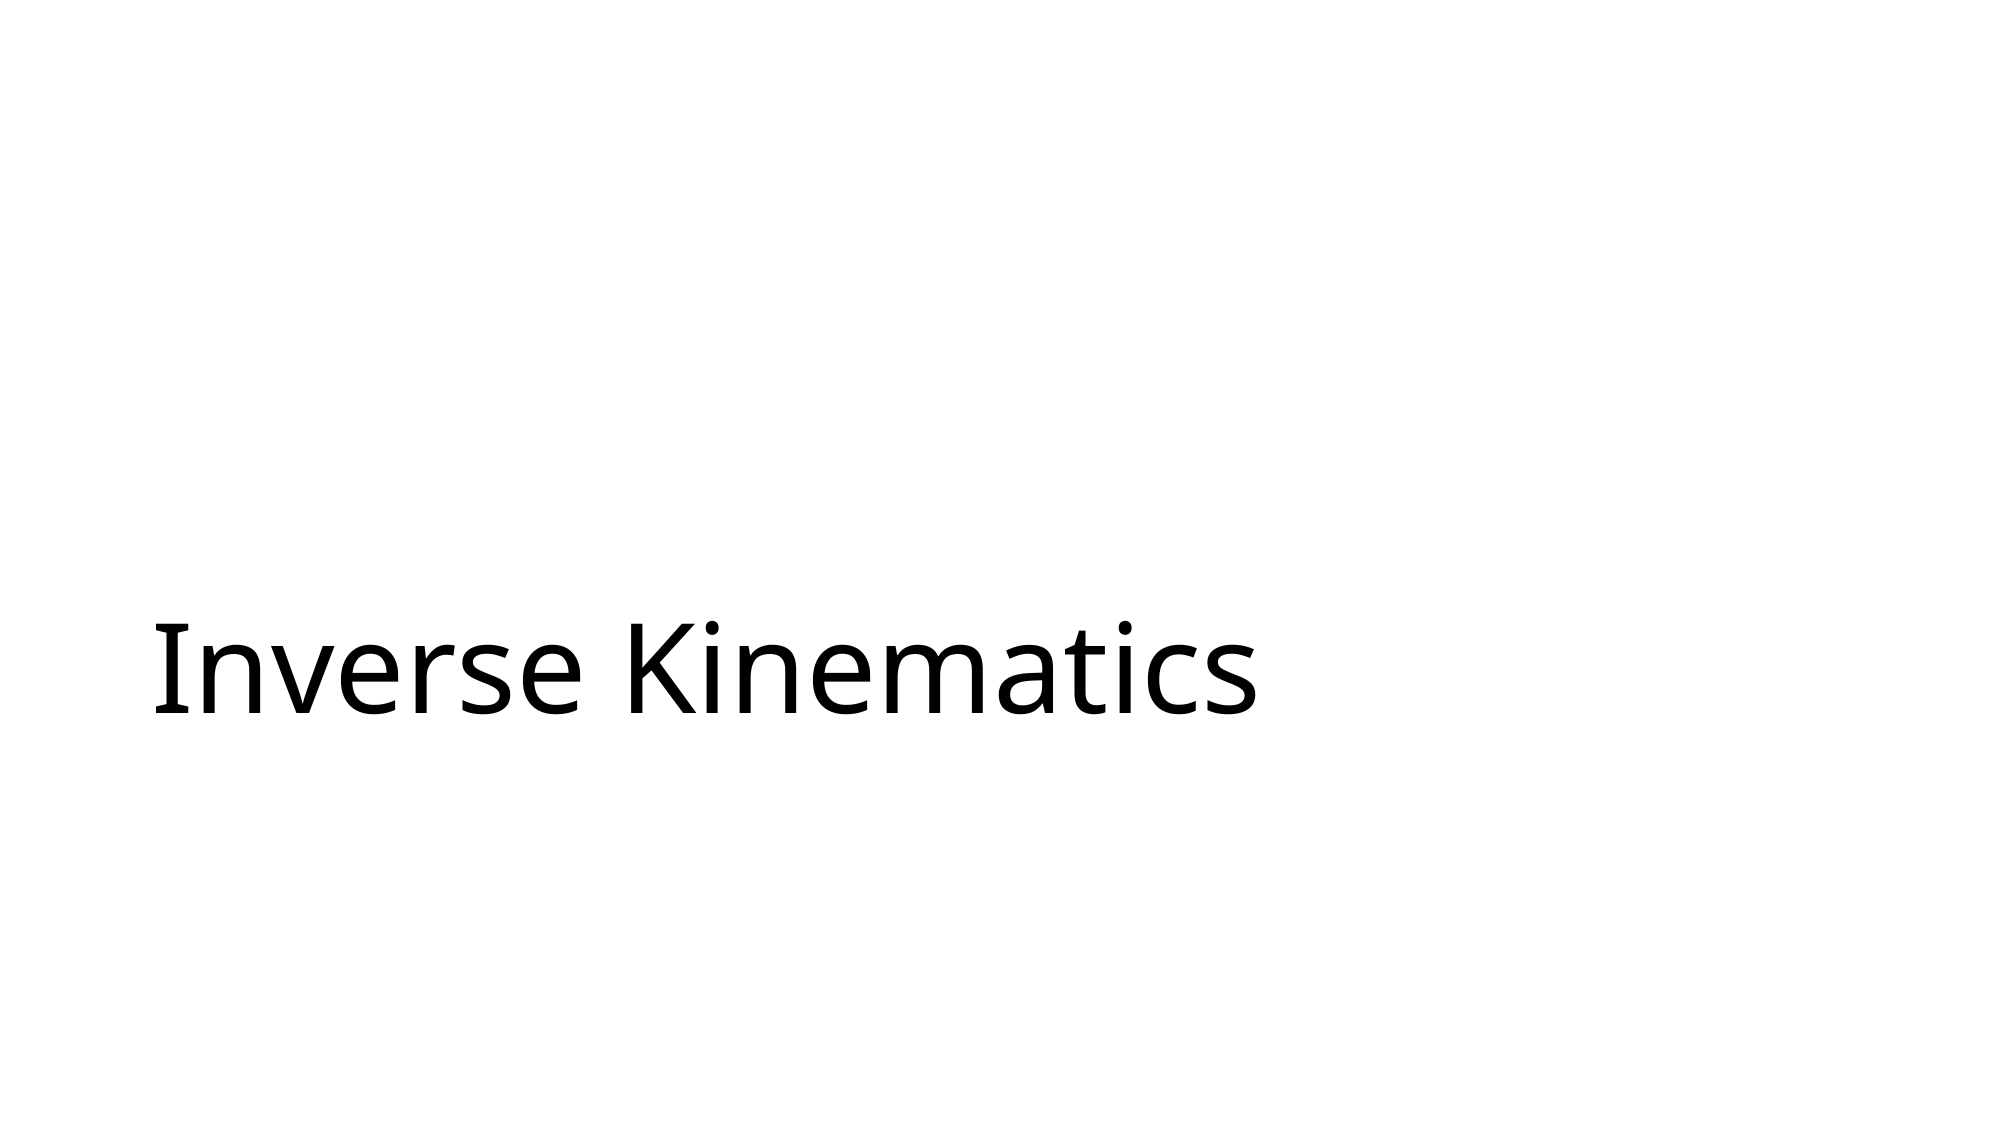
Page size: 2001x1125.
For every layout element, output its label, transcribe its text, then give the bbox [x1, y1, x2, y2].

title Inverse Kinematics [136, 280, 1862, 749]
